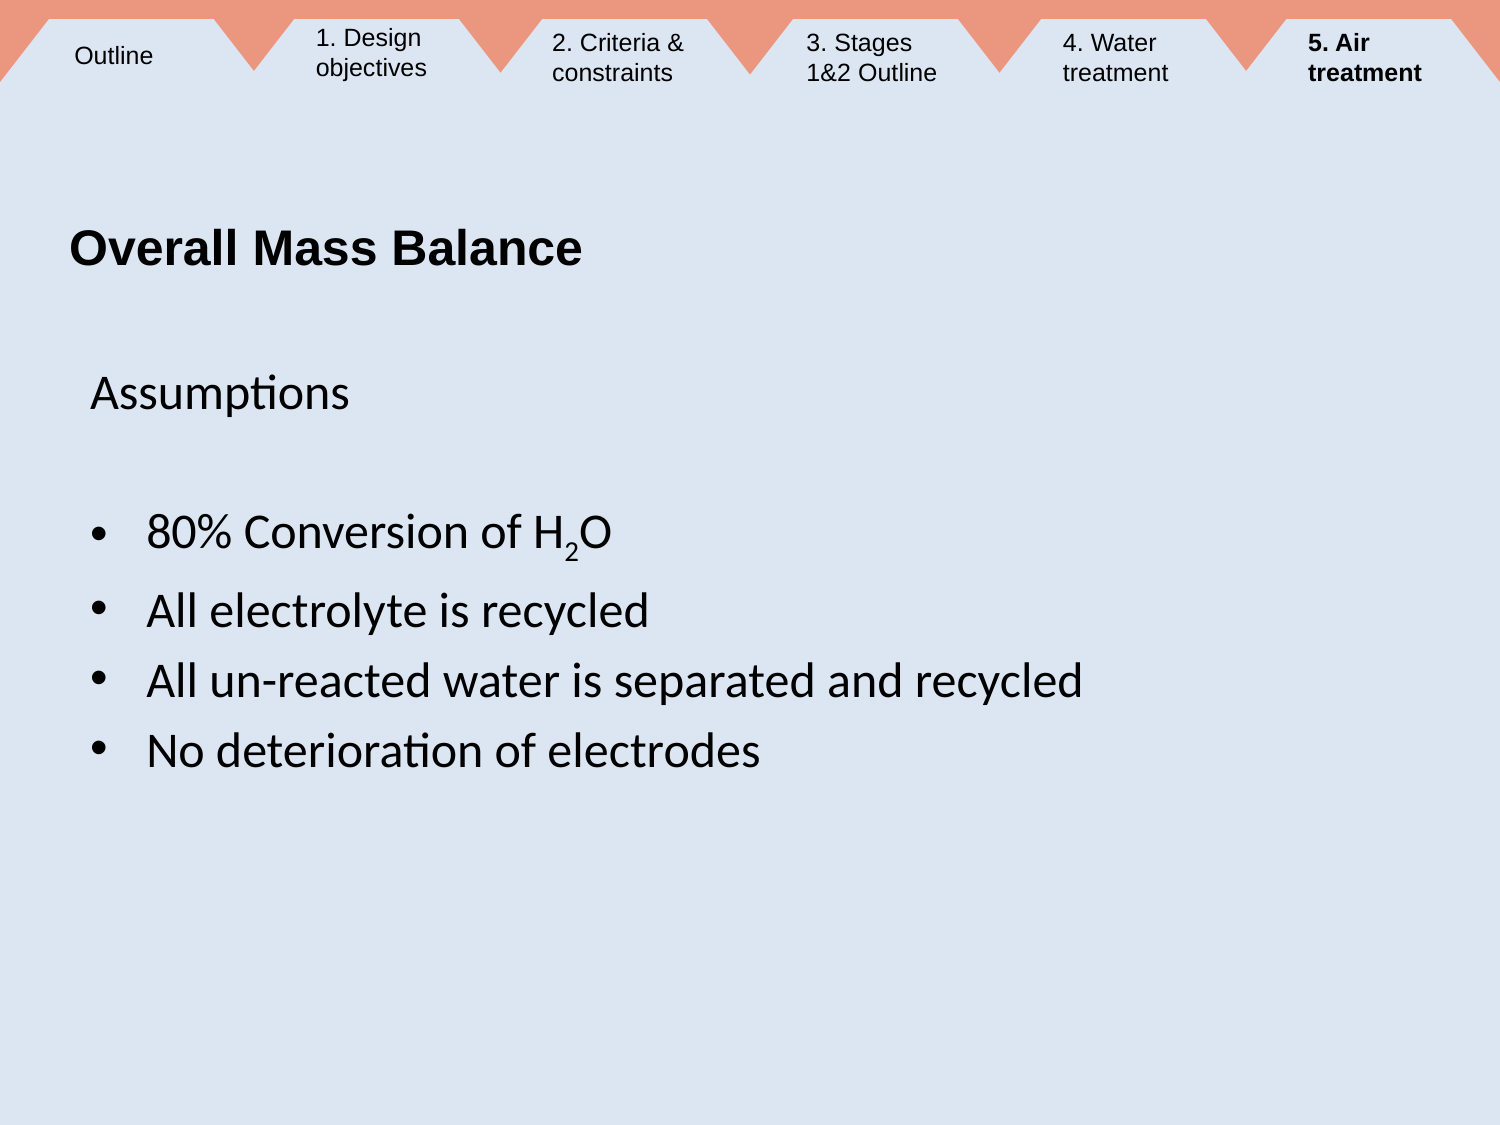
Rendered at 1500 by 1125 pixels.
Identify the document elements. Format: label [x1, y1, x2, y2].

list [0, 0, 1500, 1125]
